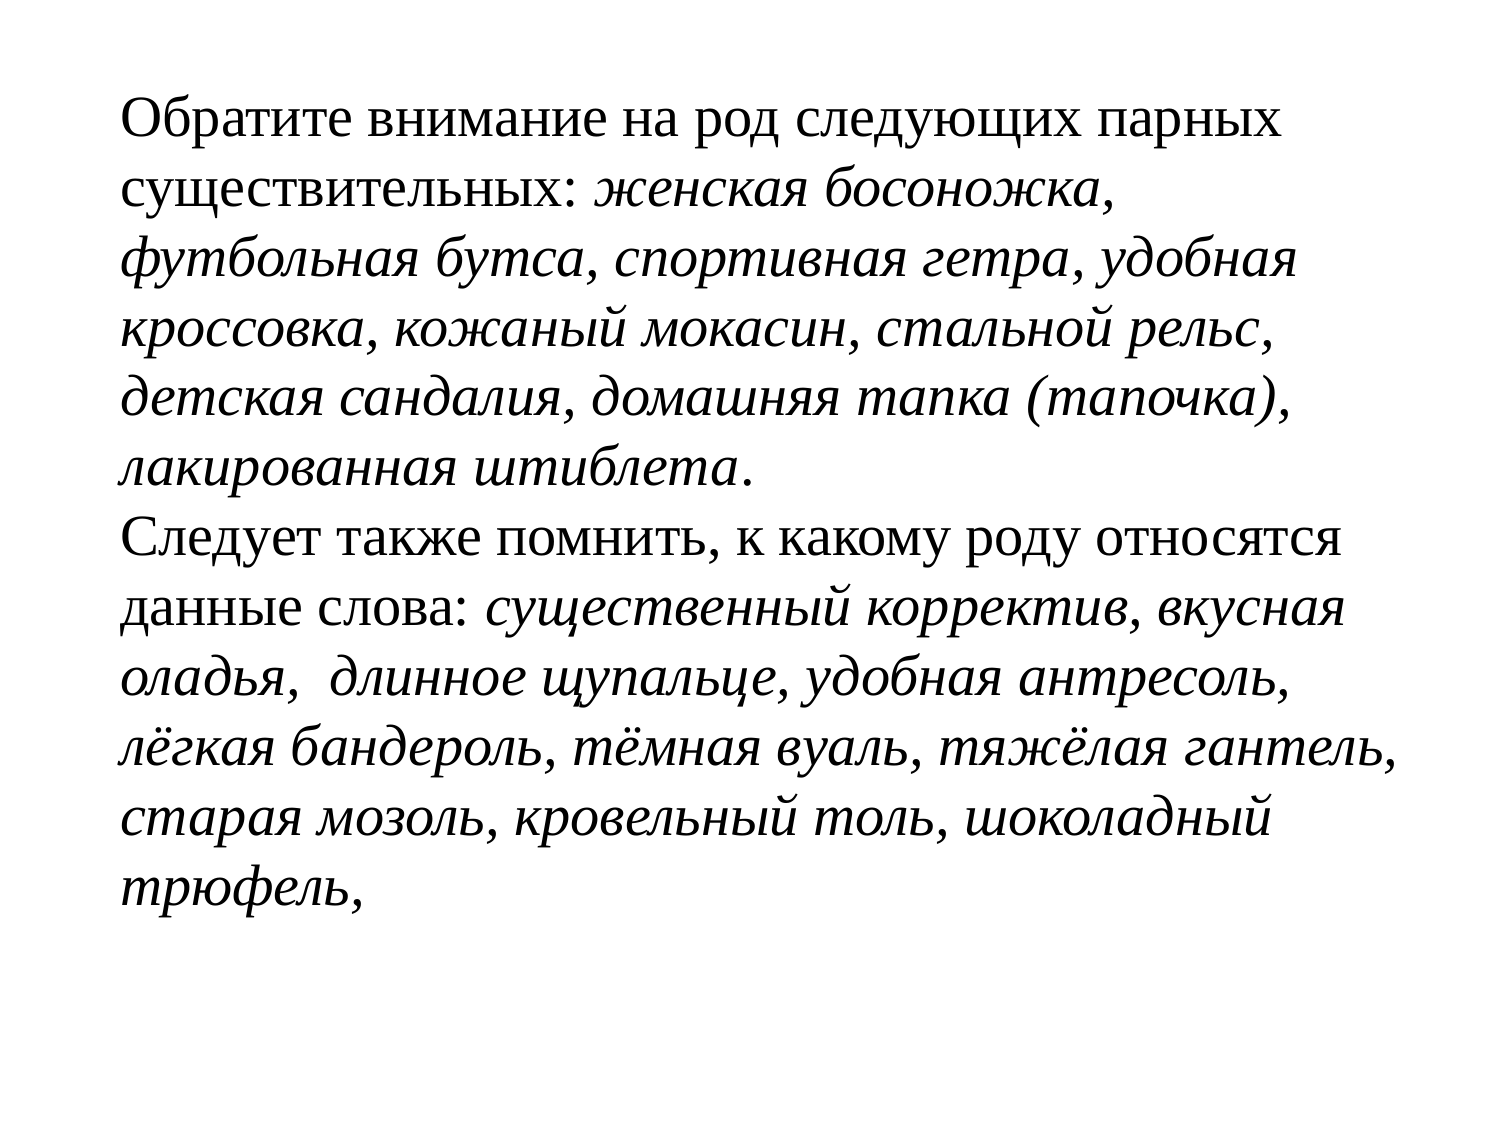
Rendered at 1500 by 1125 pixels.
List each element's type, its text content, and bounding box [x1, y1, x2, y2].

text_box Обратите внимание на род следующих парных существительных: женская босоножка, футбольная бутса, спортивная гетра, удобная кроссовка, кожаный мокасин, стальной рельс, детская сандалия, домашняя тапка (тапочка), лакированная штиблета. Следует также помнить, к какому роду относятся данные слова: существенный корректив, вкусная оладья, длинное щупальце, удобная антресоль, лёгкая бандероль, тёмная вуаль, тяжёлая гантель, старая мозоль, кровельный толь, шоколадный трюфель, [105, 70, 1430, 925]
